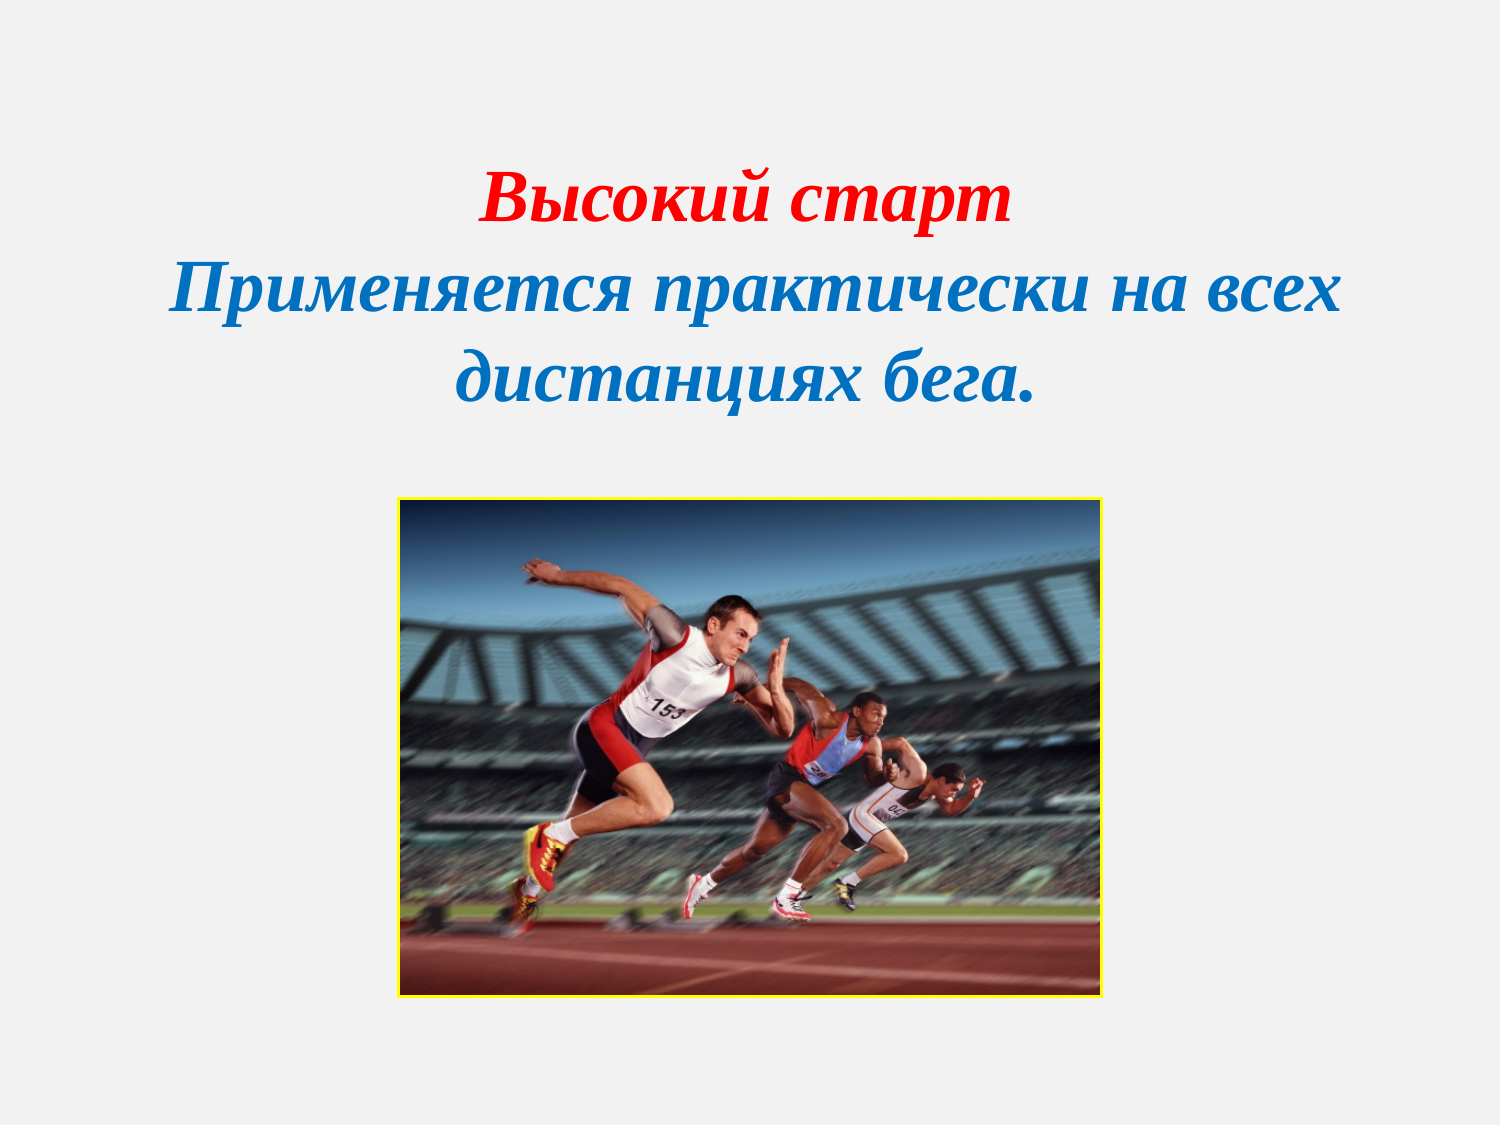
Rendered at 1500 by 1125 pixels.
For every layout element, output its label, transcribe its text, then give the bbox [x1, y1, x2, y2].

picture [399, 499, 1100, 996]
title Высокий старт Применяется практически на всех дистанциях бега. [37, 49, 1476, 513]
